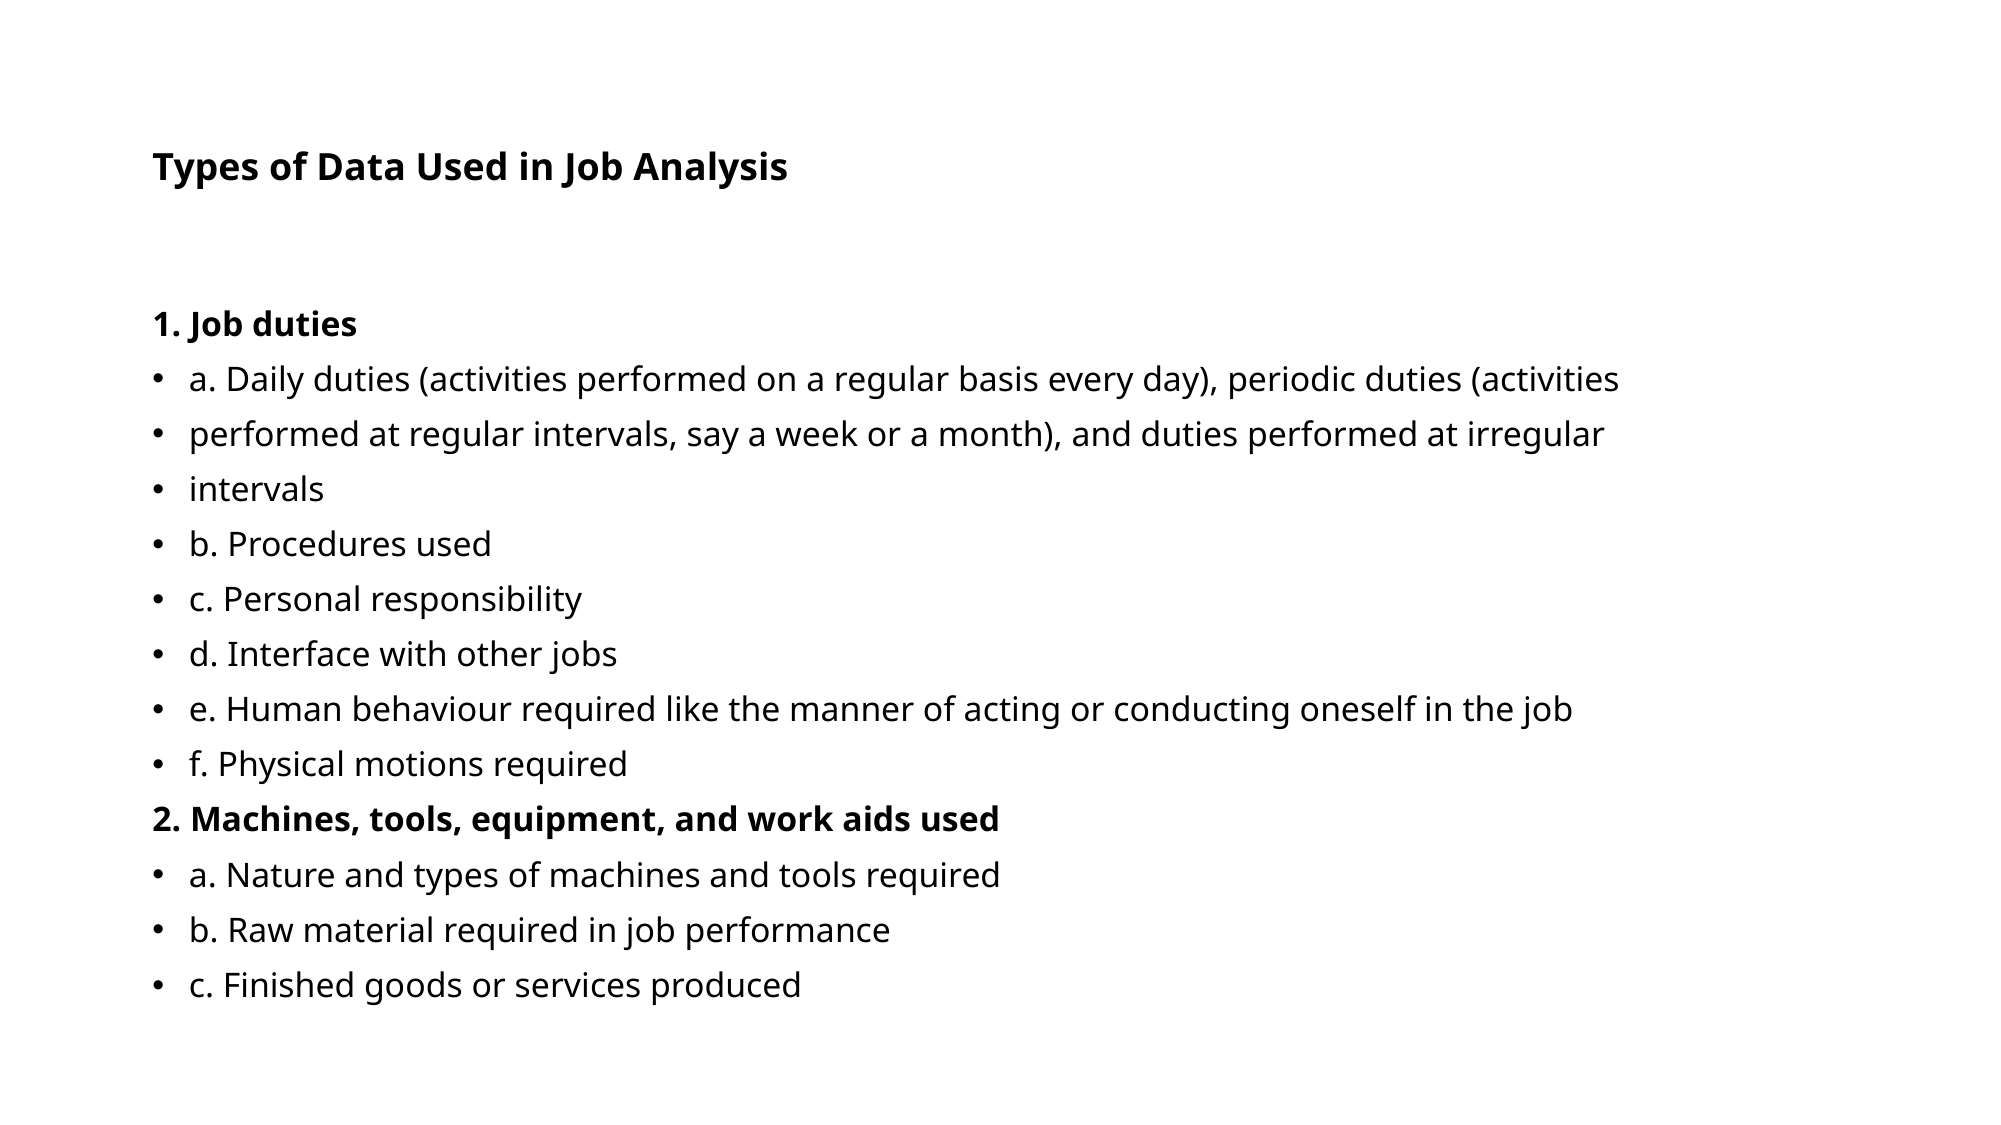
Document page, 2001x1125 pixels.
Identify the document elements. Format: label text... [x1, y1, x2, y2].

title Types of Data Used in Job Analysis [137, 59, 1863, 278]
list 1. Job duties a. Daily duties (activities performed on a regular basis every day), periodic duties (activities performed at regular intervals, say a week or a month), and duties performed at irregular intervals b. Procedures used c. Personal responsibility d. Interface with other jobs e. Human behaviour required like the manner of acting or conducting oneself in the job f. Physical motions required 2. Machines, tools, equipment, and work aids used a. Nature and types of machines and tools required b. Raw material required in job performance c. Finished goods or services produced [137, 299, 1863, 1014]
